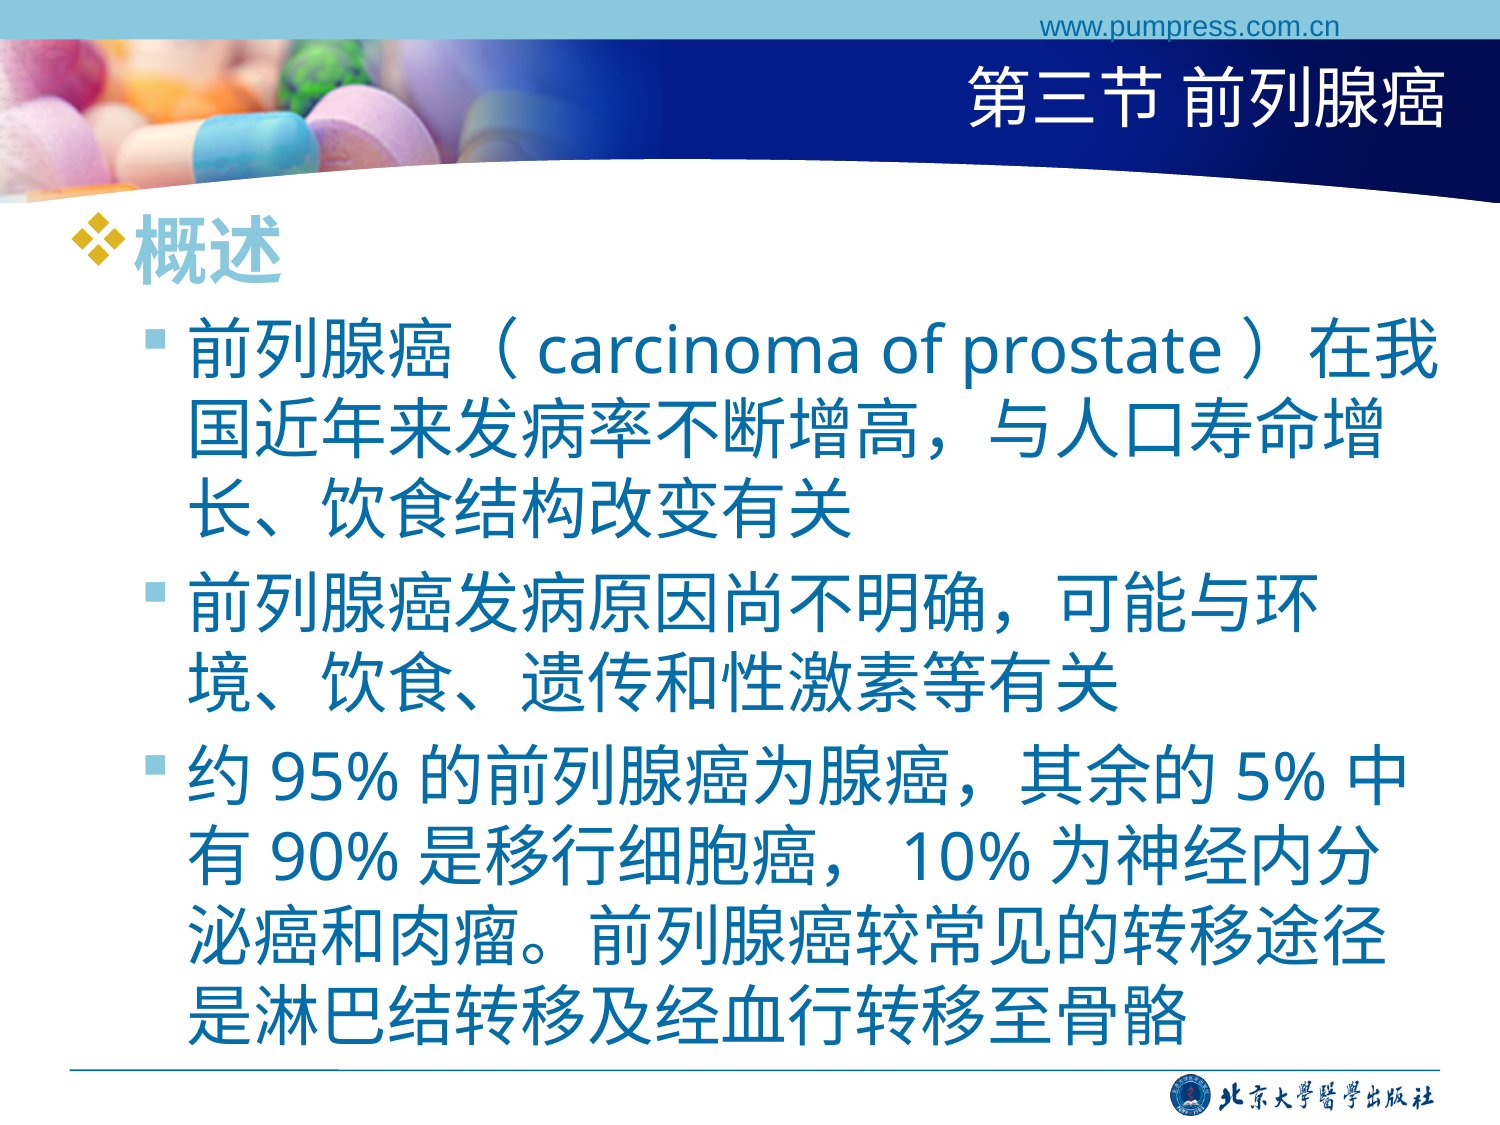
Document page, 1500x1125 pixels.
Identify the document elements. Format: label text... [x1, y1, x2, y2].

slide_number www.pumpress.com.cn [1025, 0, 1463, 38]
title 第三节 前列腺癌 [137, 49, 1463, 143]
list 概述 前列腺癌（carcinoma of prostate）在我国近年来发病率不断增高，与人口寿命增长、饮食结构改变有关 前列腺癌发病原因尚不明确，可能与环境、饮食、遗传和性激素等有关 约95%的前列腺癌为腺癌，其余的5%中有90%是移行细胞癌，10%为神经内分泌癌和肉瘤。前列腺癌较常见的转移途径是淋巴结转移及经血行转移至骨骼 [49, 196, 1463, 997]
picture [0, 40, 1500, 203]
picture [1170, 1074, 1436, 1118]
